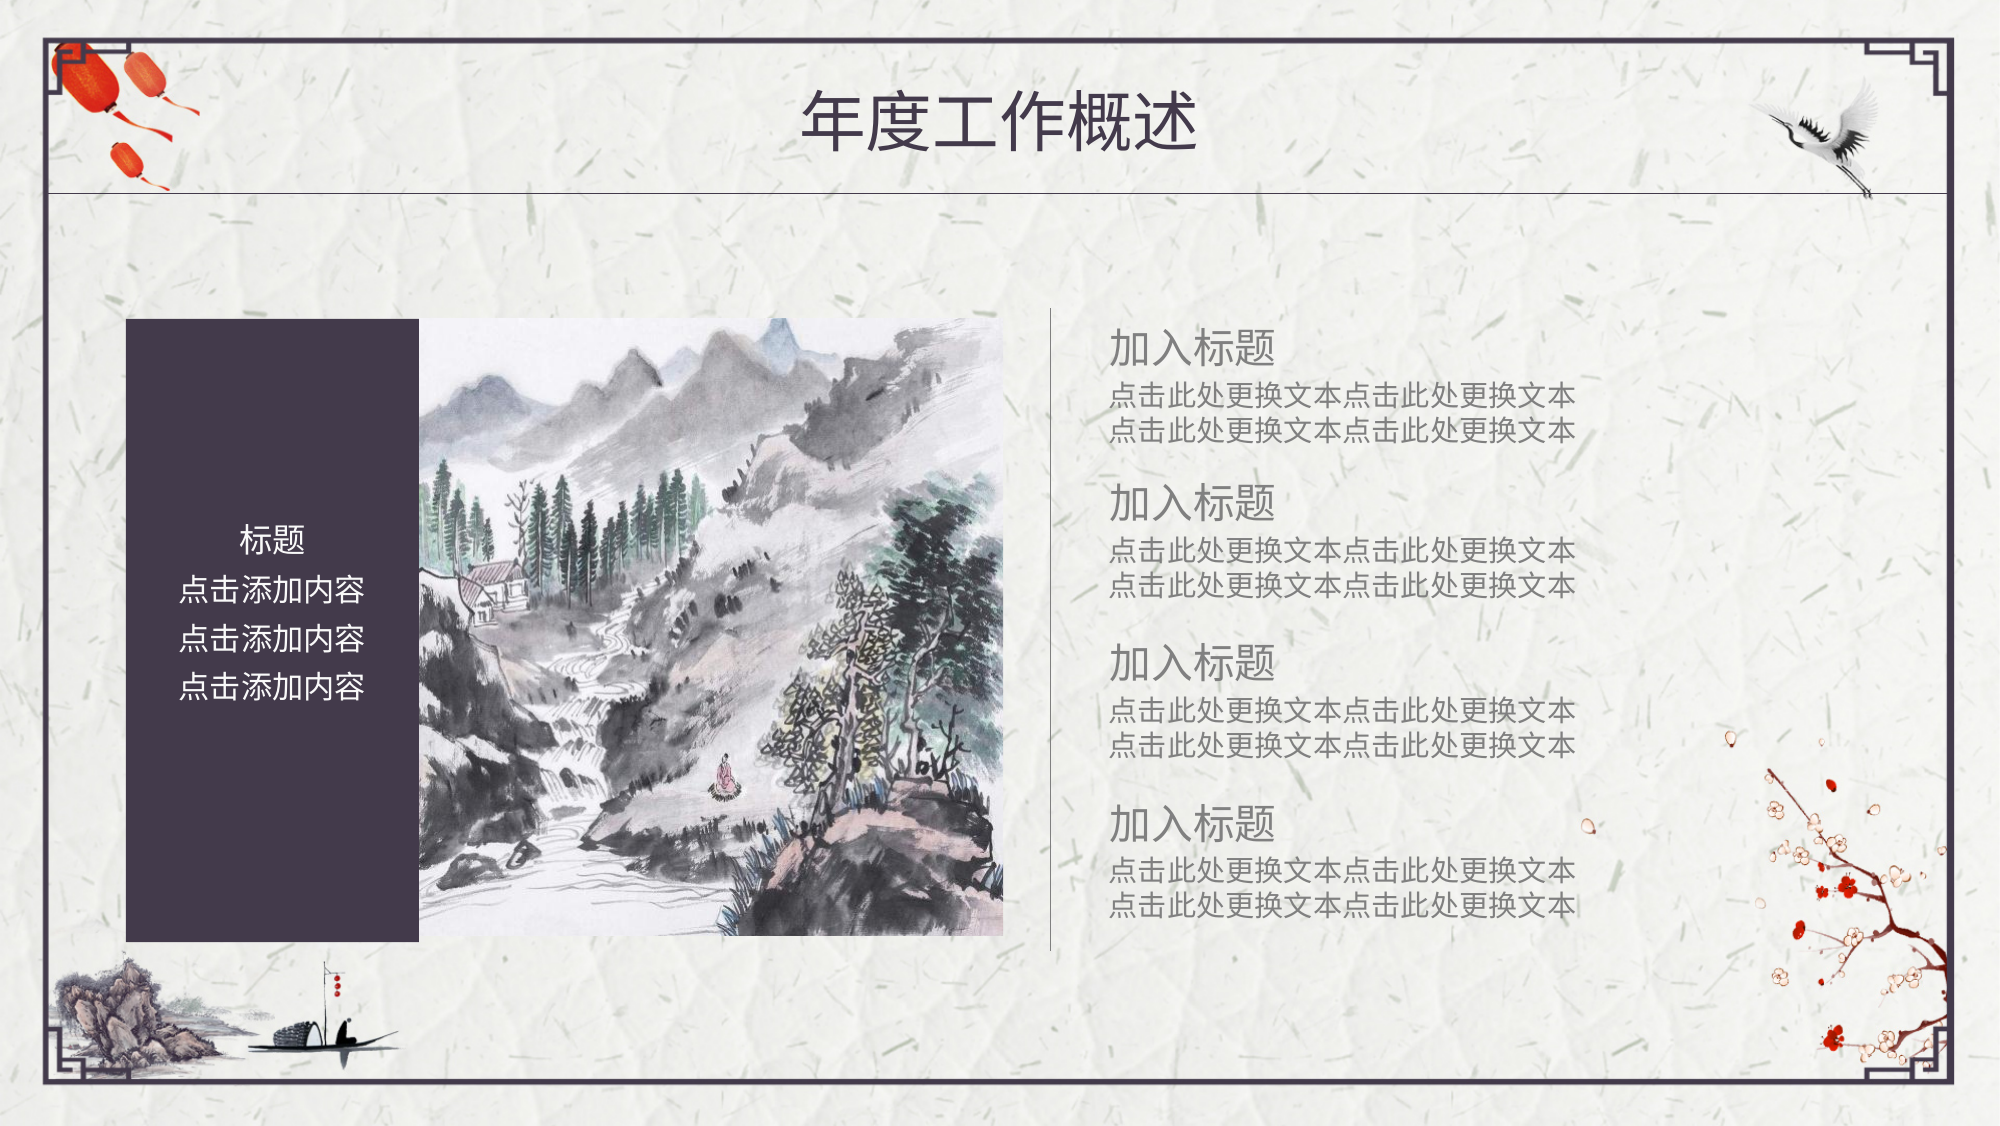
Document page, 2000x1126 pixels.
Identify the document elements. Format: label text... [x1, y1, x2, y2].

picture [0, 0, 2000, 1126]
text_box 点击此处更换文本点击此处更换文本 点击此处更换文本点击此处更换文本 [1093, 684, 1905, 805]
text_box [125, 318, 1004, 943]
text_box 加入标题 [1094, 629, 1292, 684]
text_box 加入标题 [1094, 314, 1292, 369]
text_box 加入标题 [1094, 469, 1292, 524]
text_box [47, 79, 1948, 194]
text_box 加入标题 [1094, 790, 1292, 845]
text_box 点击此处更换文本点击此处更换文本 点击此处更换文本点击此处更换文本 [1093, 845, 1905, 965]
text_box 点击此处更换文本点击此处更换文本 点击此处更换文本点击此处更换文本 [1093, 369, 1905, 490]
text_box 点击此处更换文本点击此处更换文本 点击此处更换文本点击此处更换文本 [1093, 524, 1905, 645]
